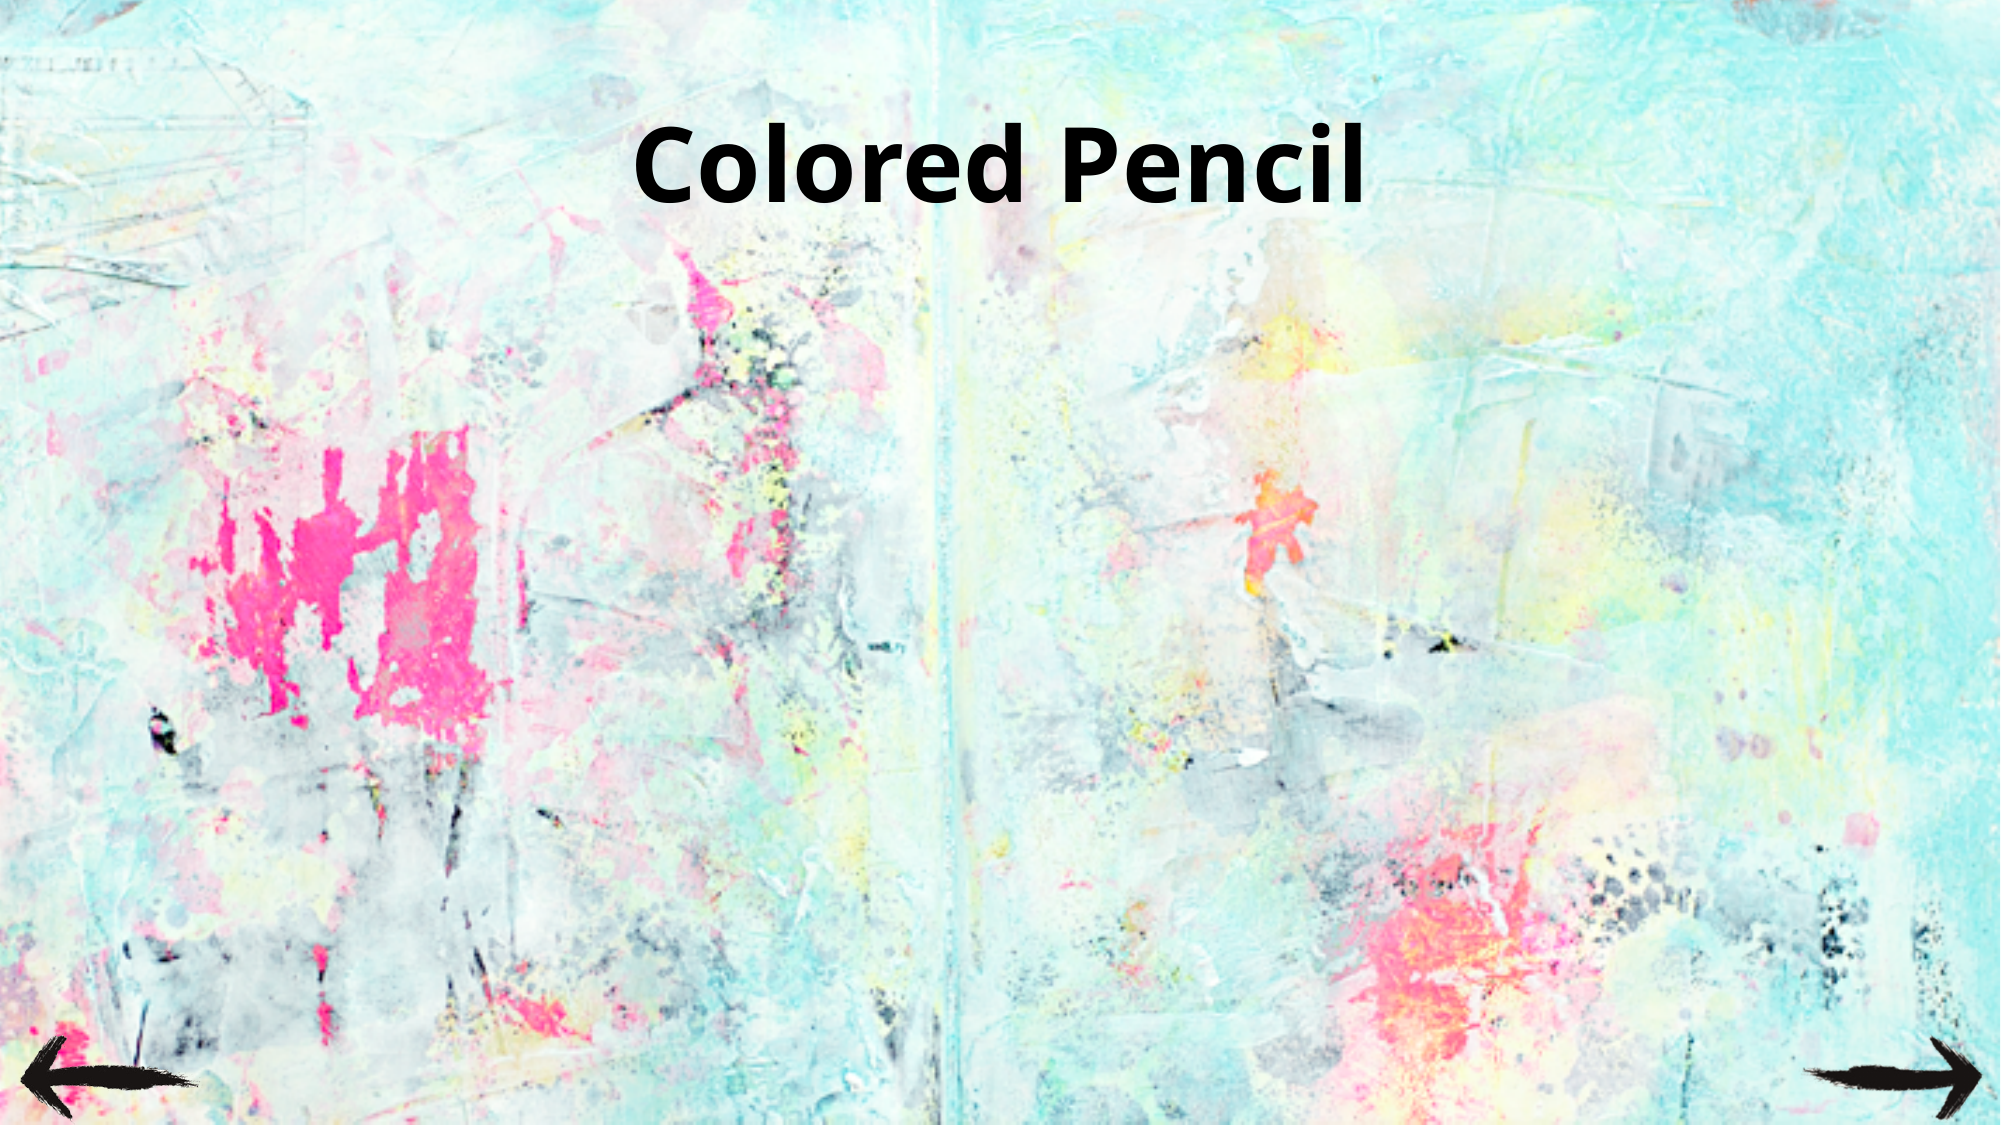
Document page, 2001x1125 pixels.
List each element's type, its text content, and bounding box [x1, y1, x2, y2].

title Colored Pencil [137, 59, 1863, 278]
picture [0, 0, 2001, 1125]
